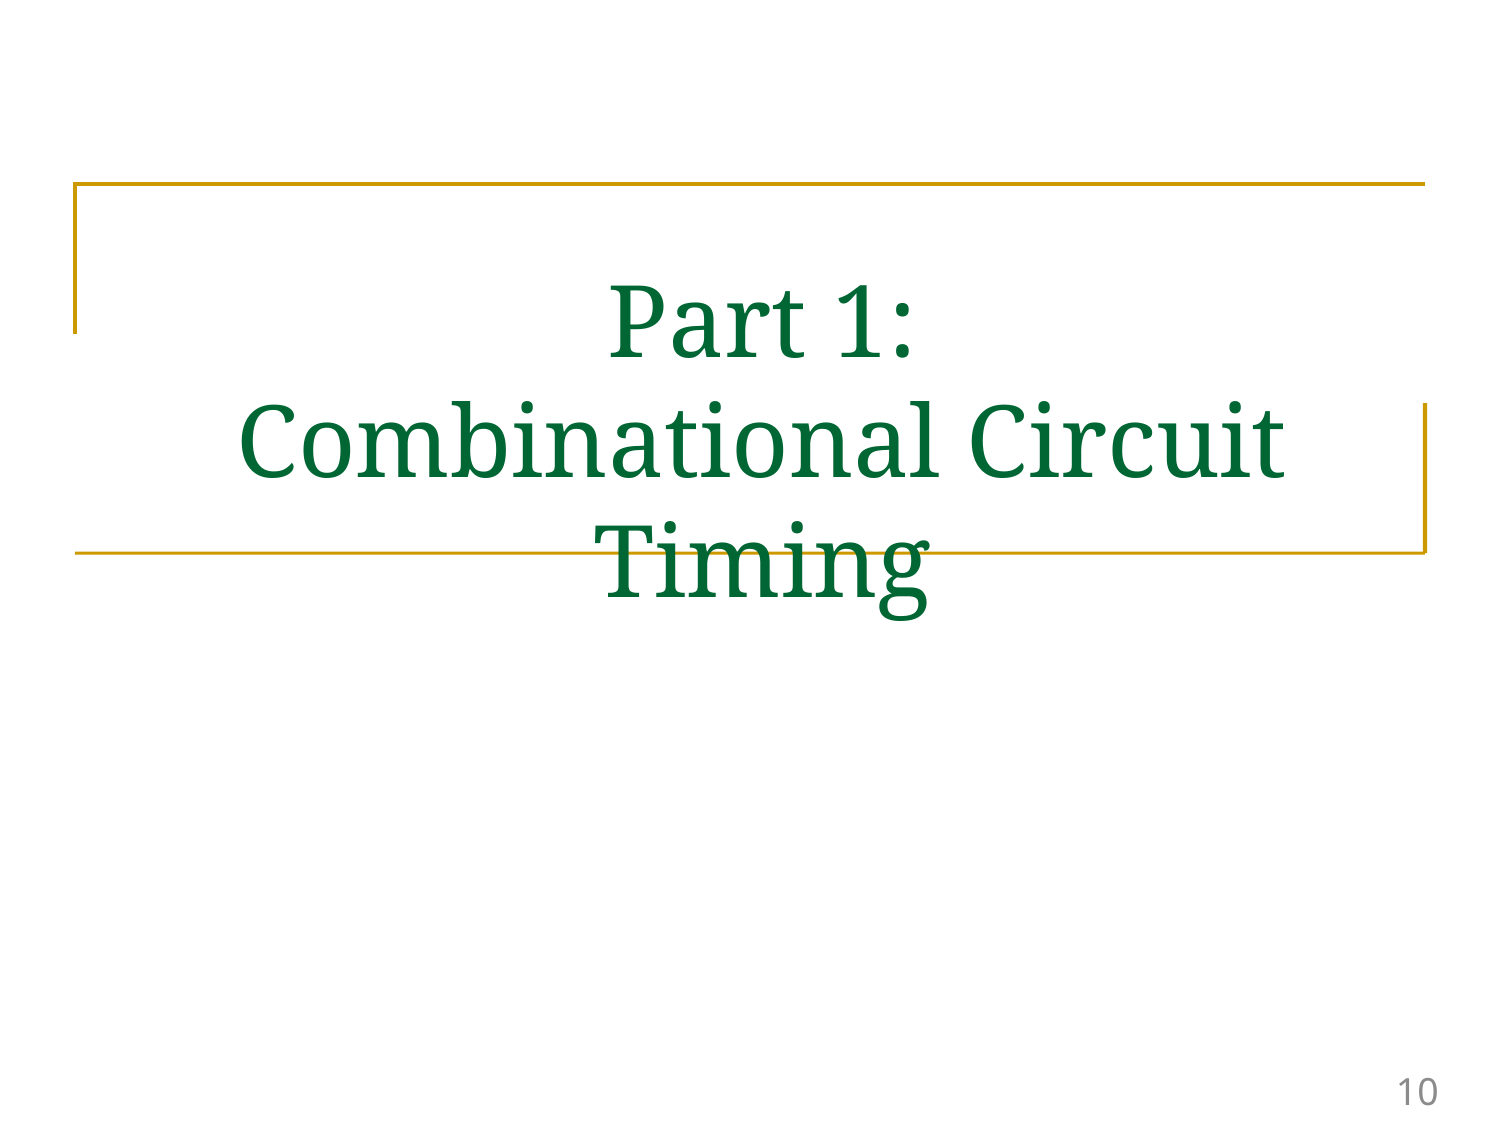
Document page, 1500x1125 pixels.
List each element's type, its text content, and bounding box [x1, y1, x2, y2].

slide_number 10 [1116, 1063, 1454, 1124]
title Part 1: Combinational Circuit Timing [112, 249, 1413, 538]
